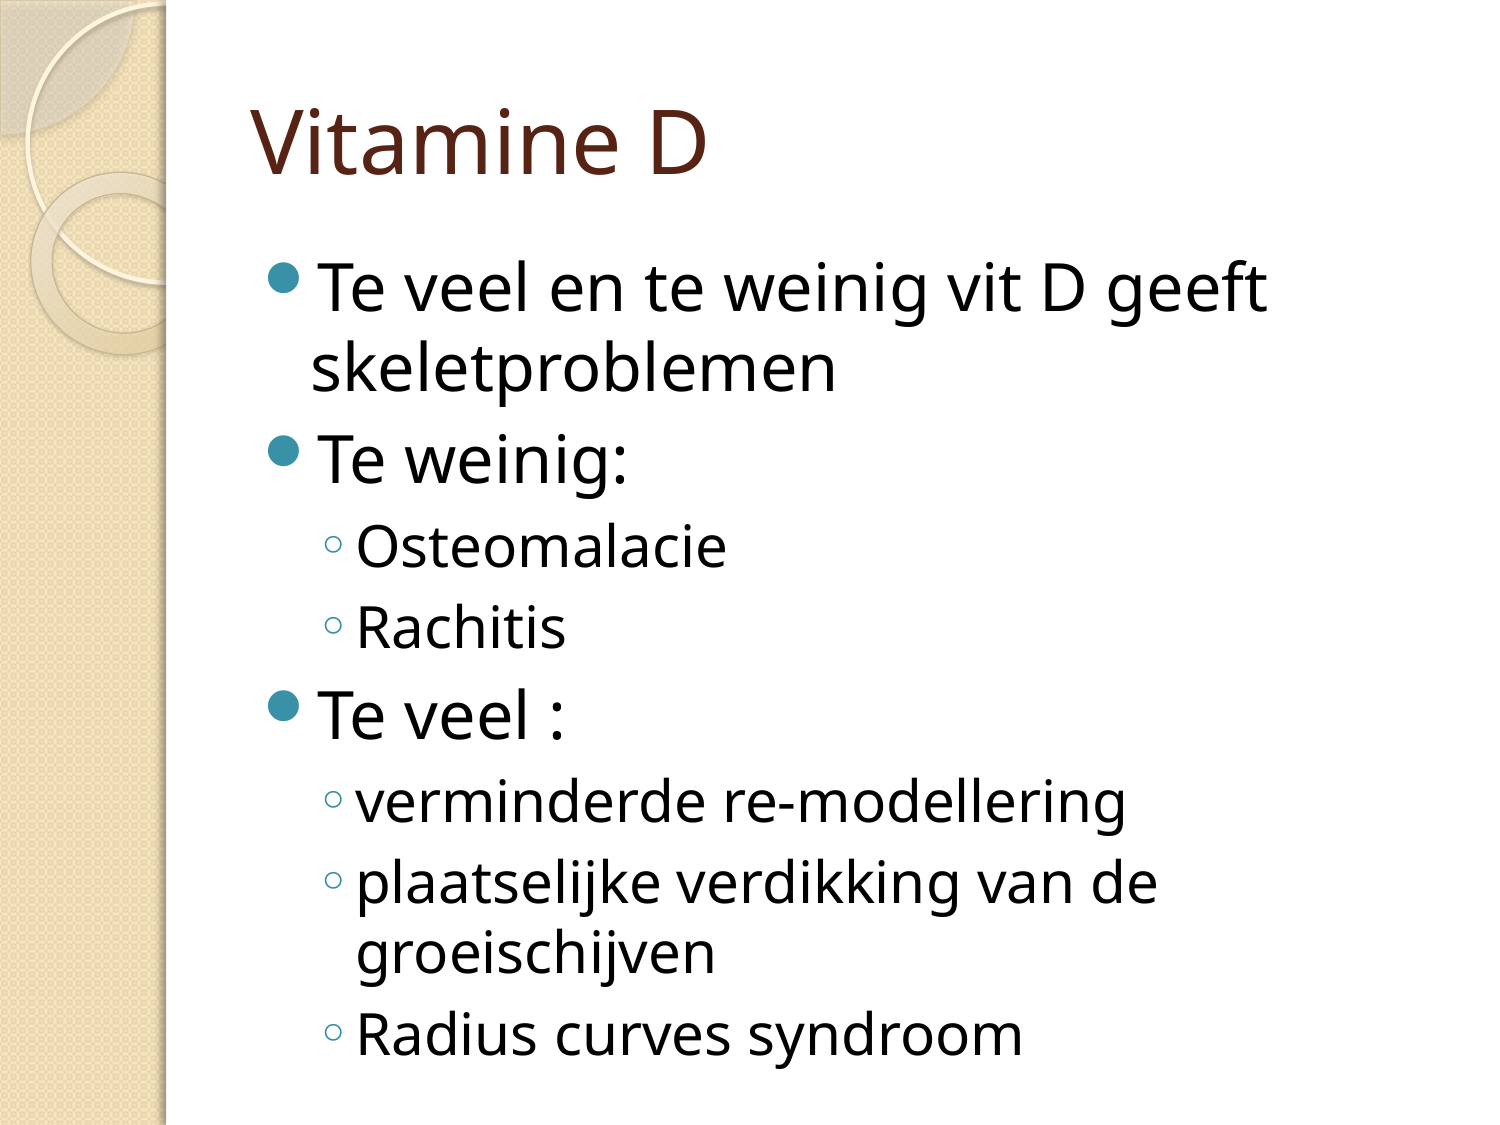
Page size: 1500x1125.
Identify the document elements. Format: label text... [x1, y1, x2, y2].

title Vitamine D [235, 45, 1466, 233]
list Te veel en te weinig vit D geeft skeletproblemen Te weinig: Osteomalacie Rachitis Te veel : verminderde re-modellering plaatselijke verdikking van de groeischijven Radius curves syndroom [235, 237, 1466, 1025]
